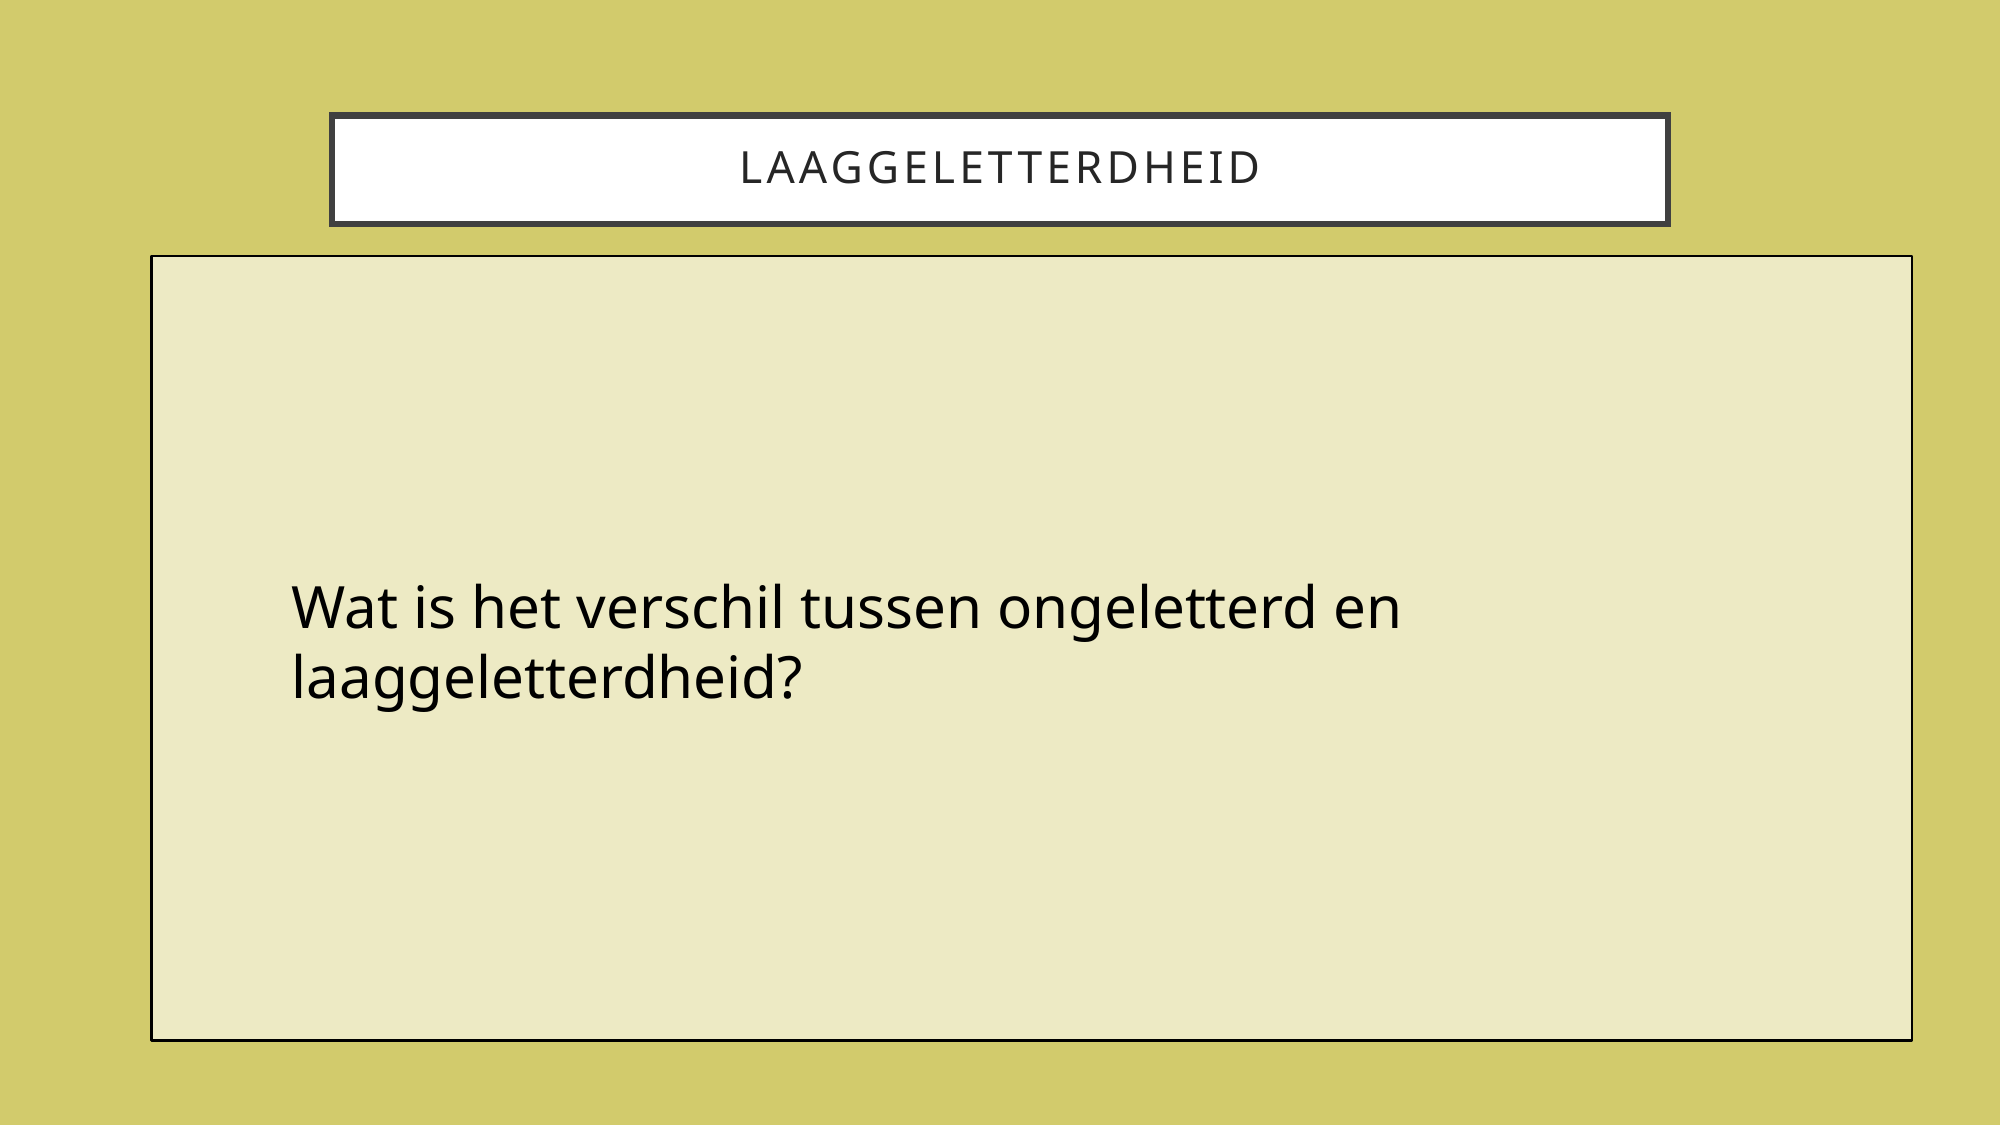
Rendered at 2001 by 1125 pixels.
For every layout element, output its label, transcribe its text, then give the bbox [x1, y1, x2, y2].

text_box Wat is het verschil tussen ongeletterd en laaggeletterdheid? [276, 562, 1883, 718]
text_box [150, 255, 1913, 1042]
title LAAGGELETTERDHEID [329, 112, 1671, 227]
